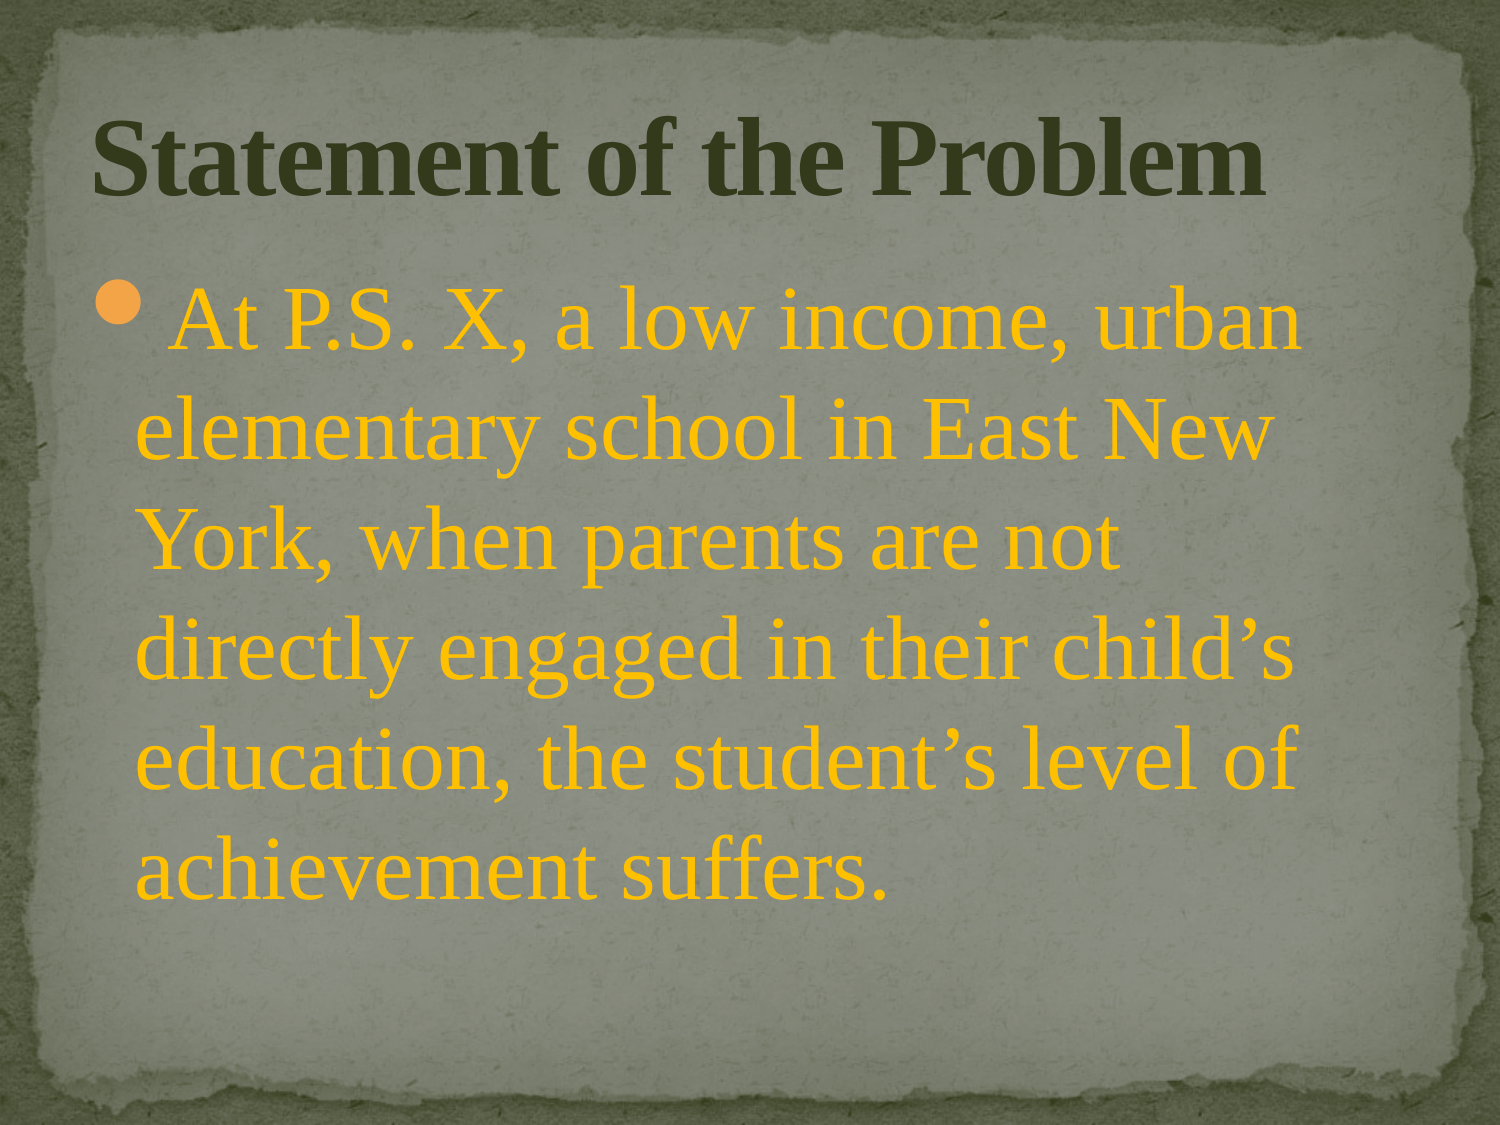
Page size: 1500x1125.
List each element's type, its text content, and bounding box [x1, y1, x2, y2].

list At P.S. X, a low income, urban elementary school in East New York, when parents are not directly engaged in their child’s education, the student’s level of achievement suffers. [75, 249, 1425, 1000]
title Statement of the Problem [74, 24, 1425, 225]
